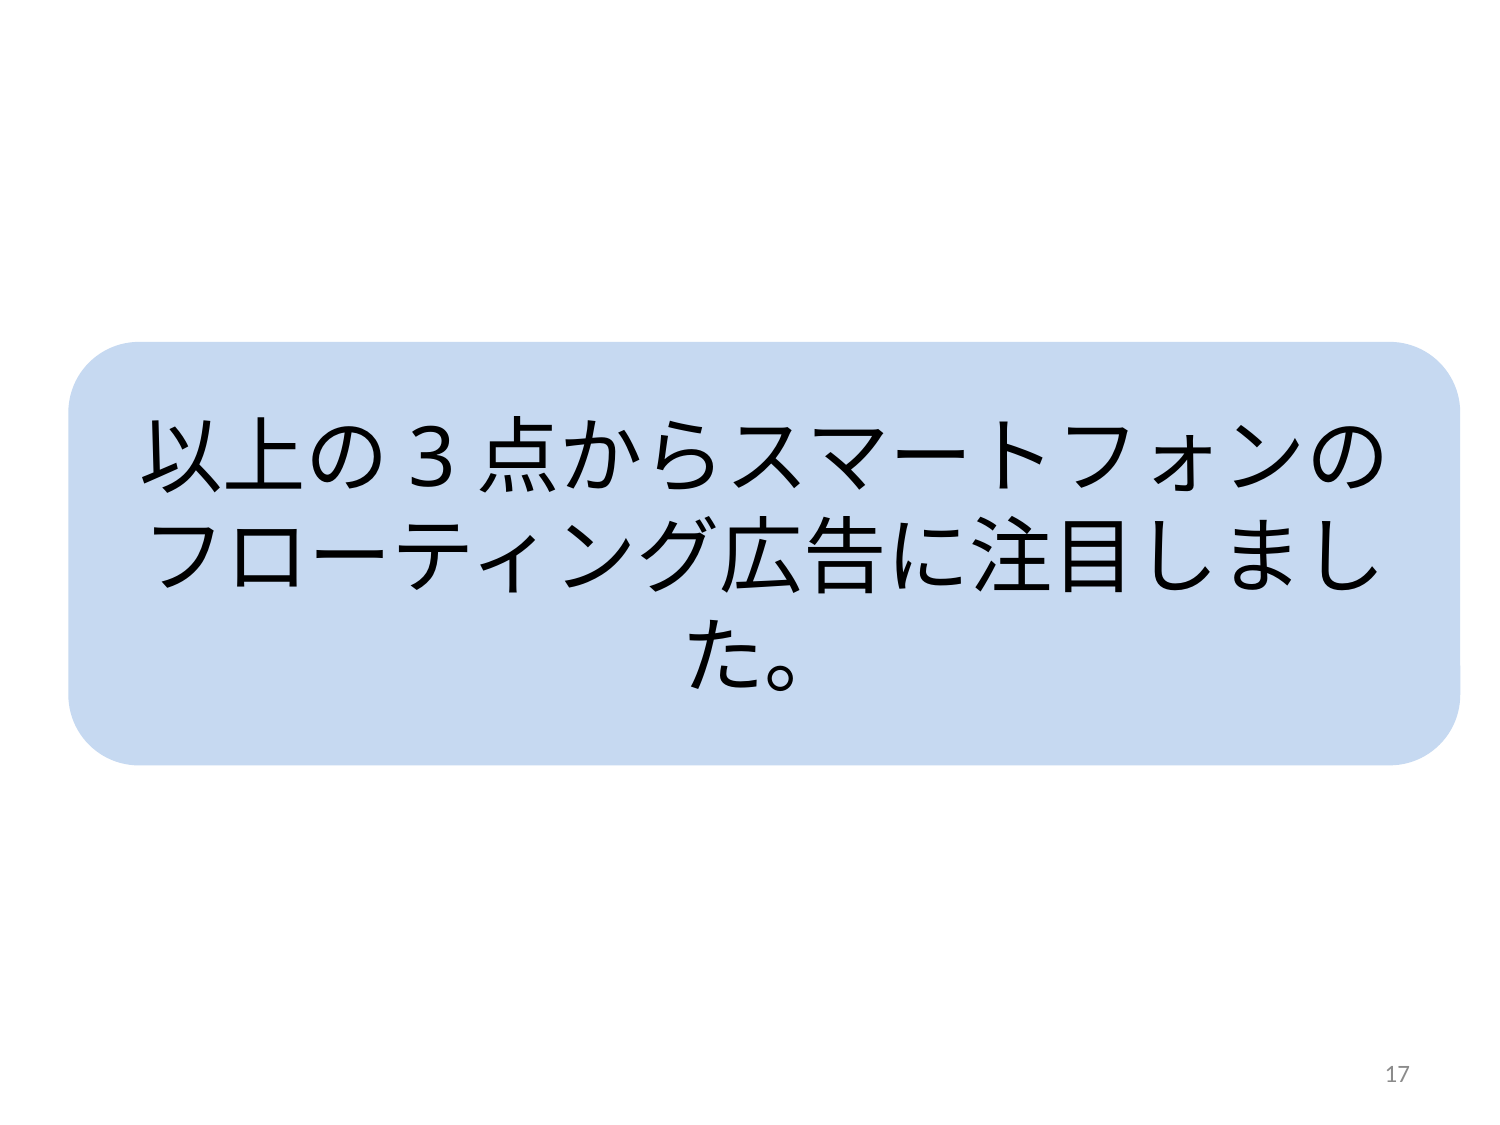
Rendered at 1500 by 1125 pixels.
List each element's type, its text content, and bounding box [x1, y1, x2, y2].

text_box 以上の3点からスマートフォンのフローティング広告に注目しました。 [66, 339, 1463, 768]
slide_number 17 [1074, 1042, 1425, 1103]
